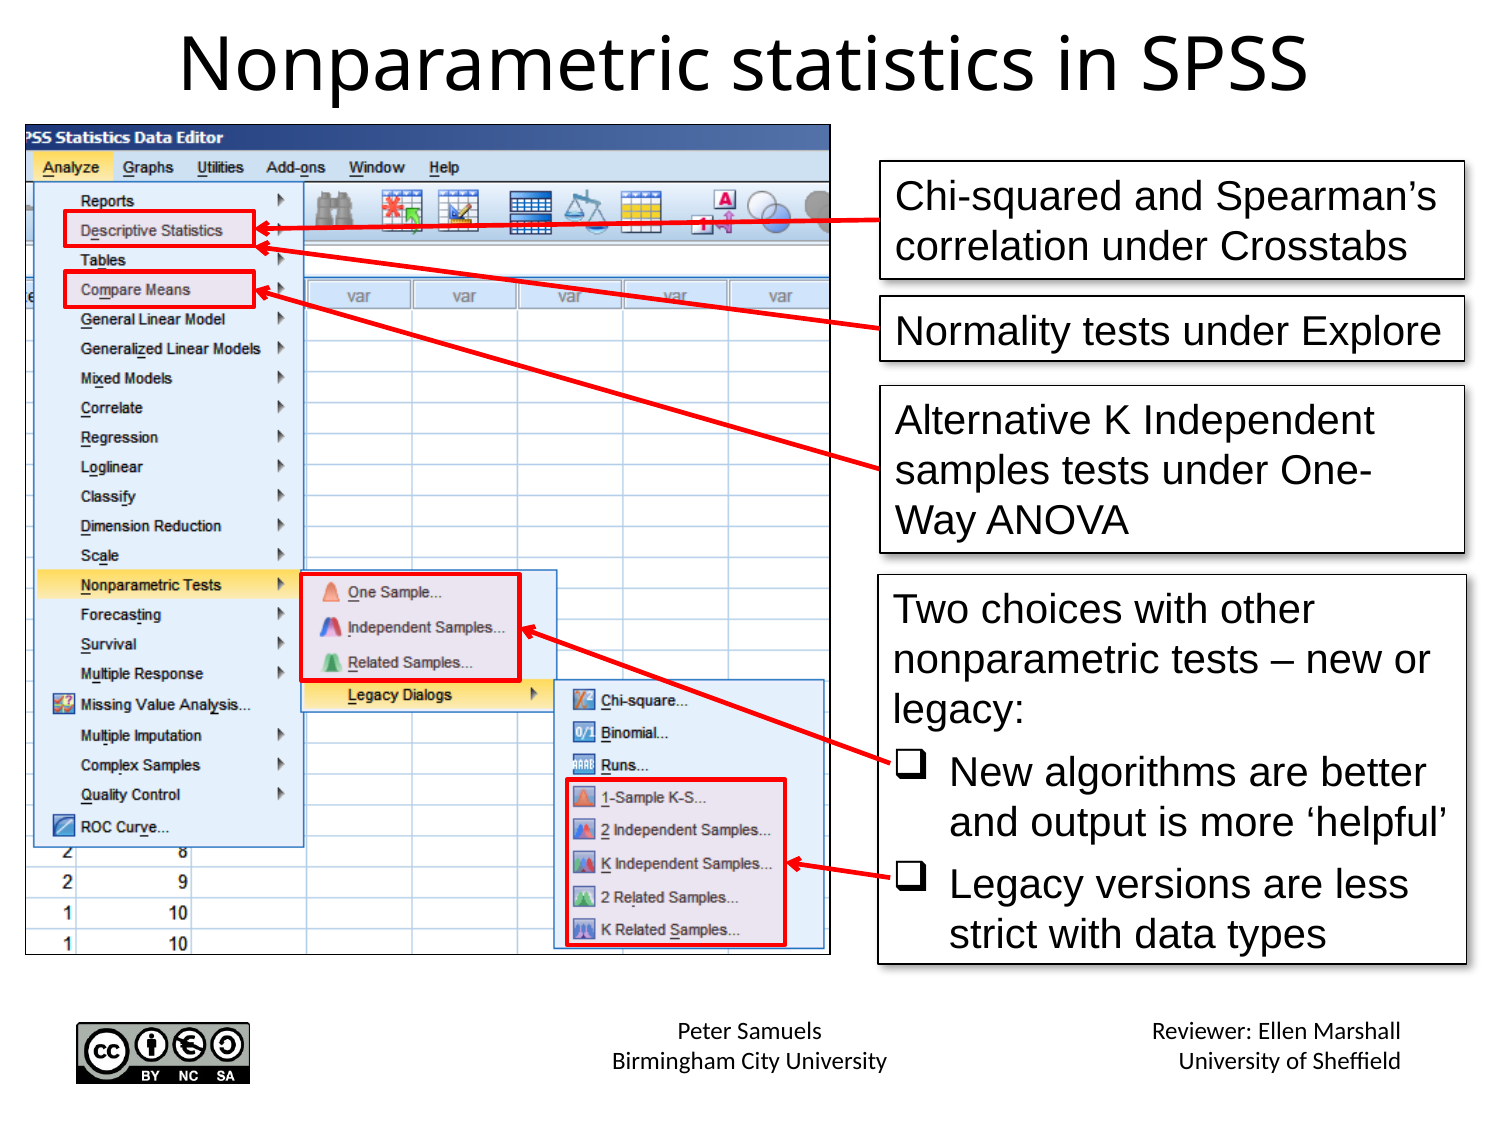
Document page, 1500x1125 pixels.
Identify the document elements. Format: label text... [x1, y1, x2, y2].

text_box Chi-squared and Spearman’s correlation under Crosstabs [879, 160, 1465, 279]
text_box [253, 246, 881, 288]
picture [25, 125, 830, 955]
text_box Peter Samuels Birmingham City University [549, 1007, 951, 1083]
text_box Normality tests under Explore [885, 295, 1465, 361]
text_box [519, 627, 891, 764]
title Nonparametric statistics in SPSS [5, 7, 1483, 114]
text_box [253, 219, 881, 229]
text_box Two choices with other nonparametric tests – new or legacy: New algorithms are better and output is more ‘helpful’ Legacy versions are less strict with data types [877, 574, 1467, 965]
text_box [785, 861, 891, 878]
text_box Alternative K Independent samples tests under One-Way ANOVA [879, 385, 1465, 553]
text_box Reviewer: Ellen Marshall University of Sheffield [1038, 1007, 1417, 1083]
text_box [253, 289, 881, 470]
picture [76, 1022, 251, 1084]
